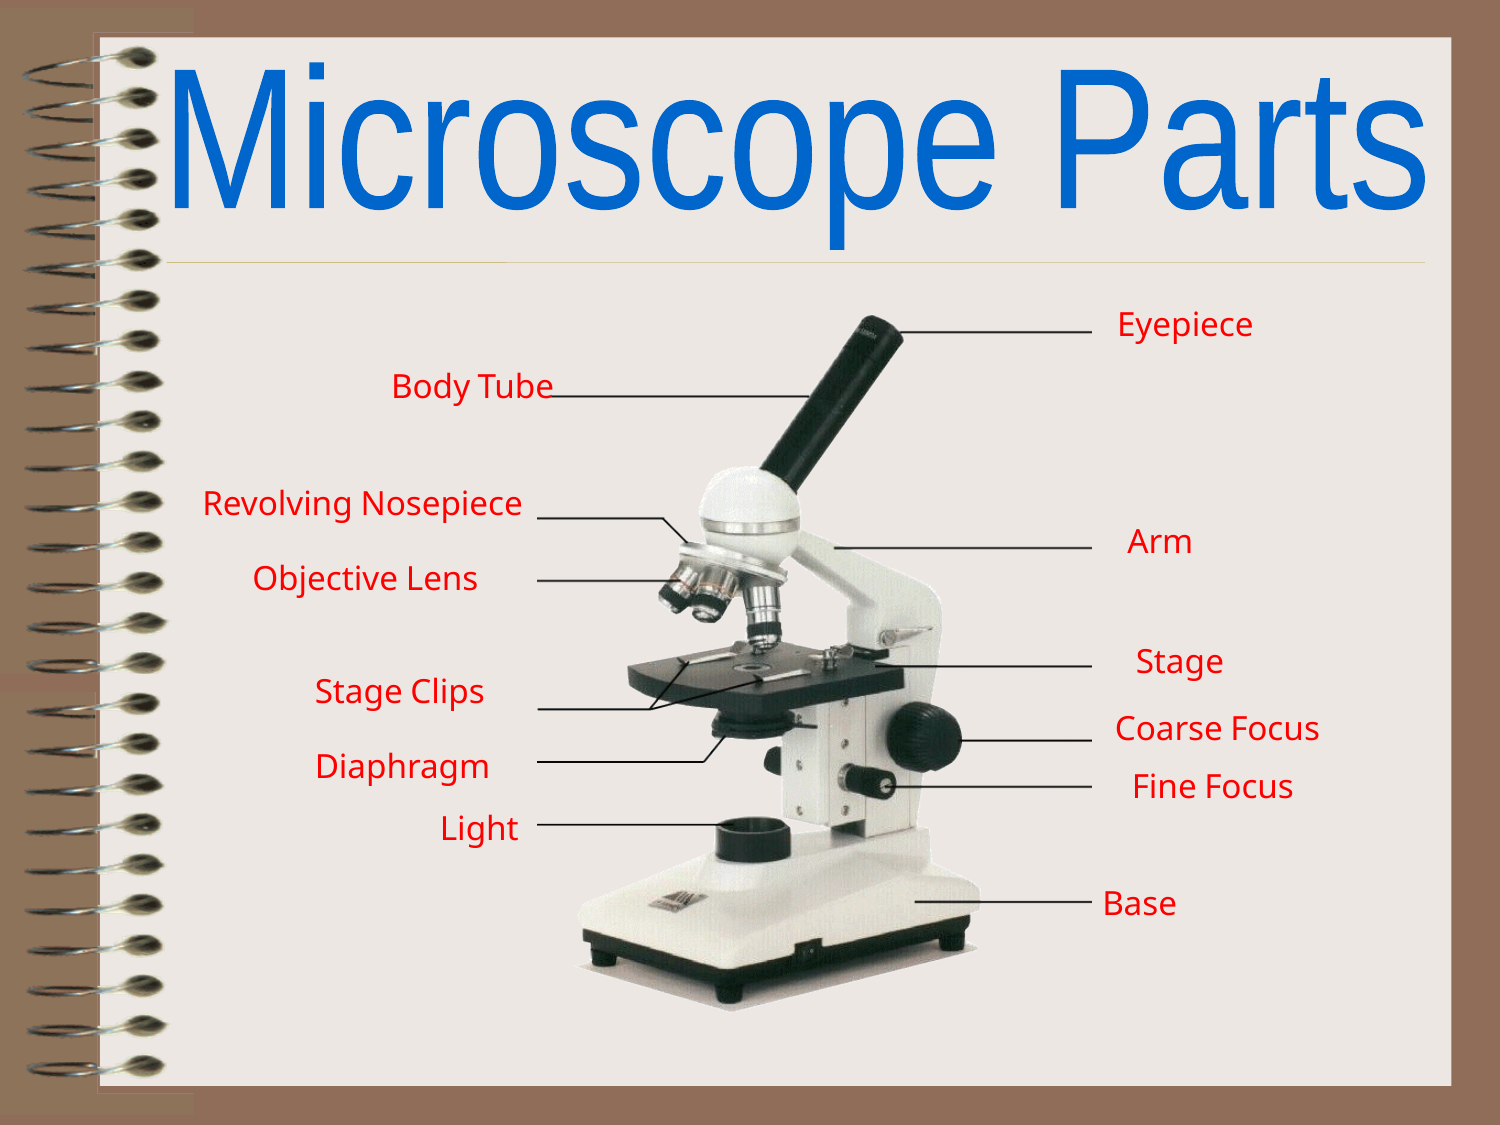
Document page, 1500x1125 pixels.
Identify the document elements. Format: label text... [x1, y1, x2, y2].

text_box Base [1096, 874, 1223, 930]
text_box Stage Clips [300, 662, 532, 718]
text_box Diaphragm [300, 737, 532, 793]
text_box Eyepiece [1102, 295, 1269, 351]
text_box Stage [1121, 633, 1240, 688]
text_box Fine Focus [1117, 758, 1310, 813]
picture [0, 692, 194, 1115]
text_box Body Tube [376, 358, 532, 413]
picture [537, 312, 1092, 1026]
text_box Light [424, 799, 532, 855]
text_box Arm [1112, 512, 1228, 568]
text_box Objective Lens [237, 549, 532, 605]
text_box Coarse Focus [1099, 699, 1413, 755]
text_box Revolving Nosepiece [187, 474, 532, 530]
picture [0, 8, 194, 674]
